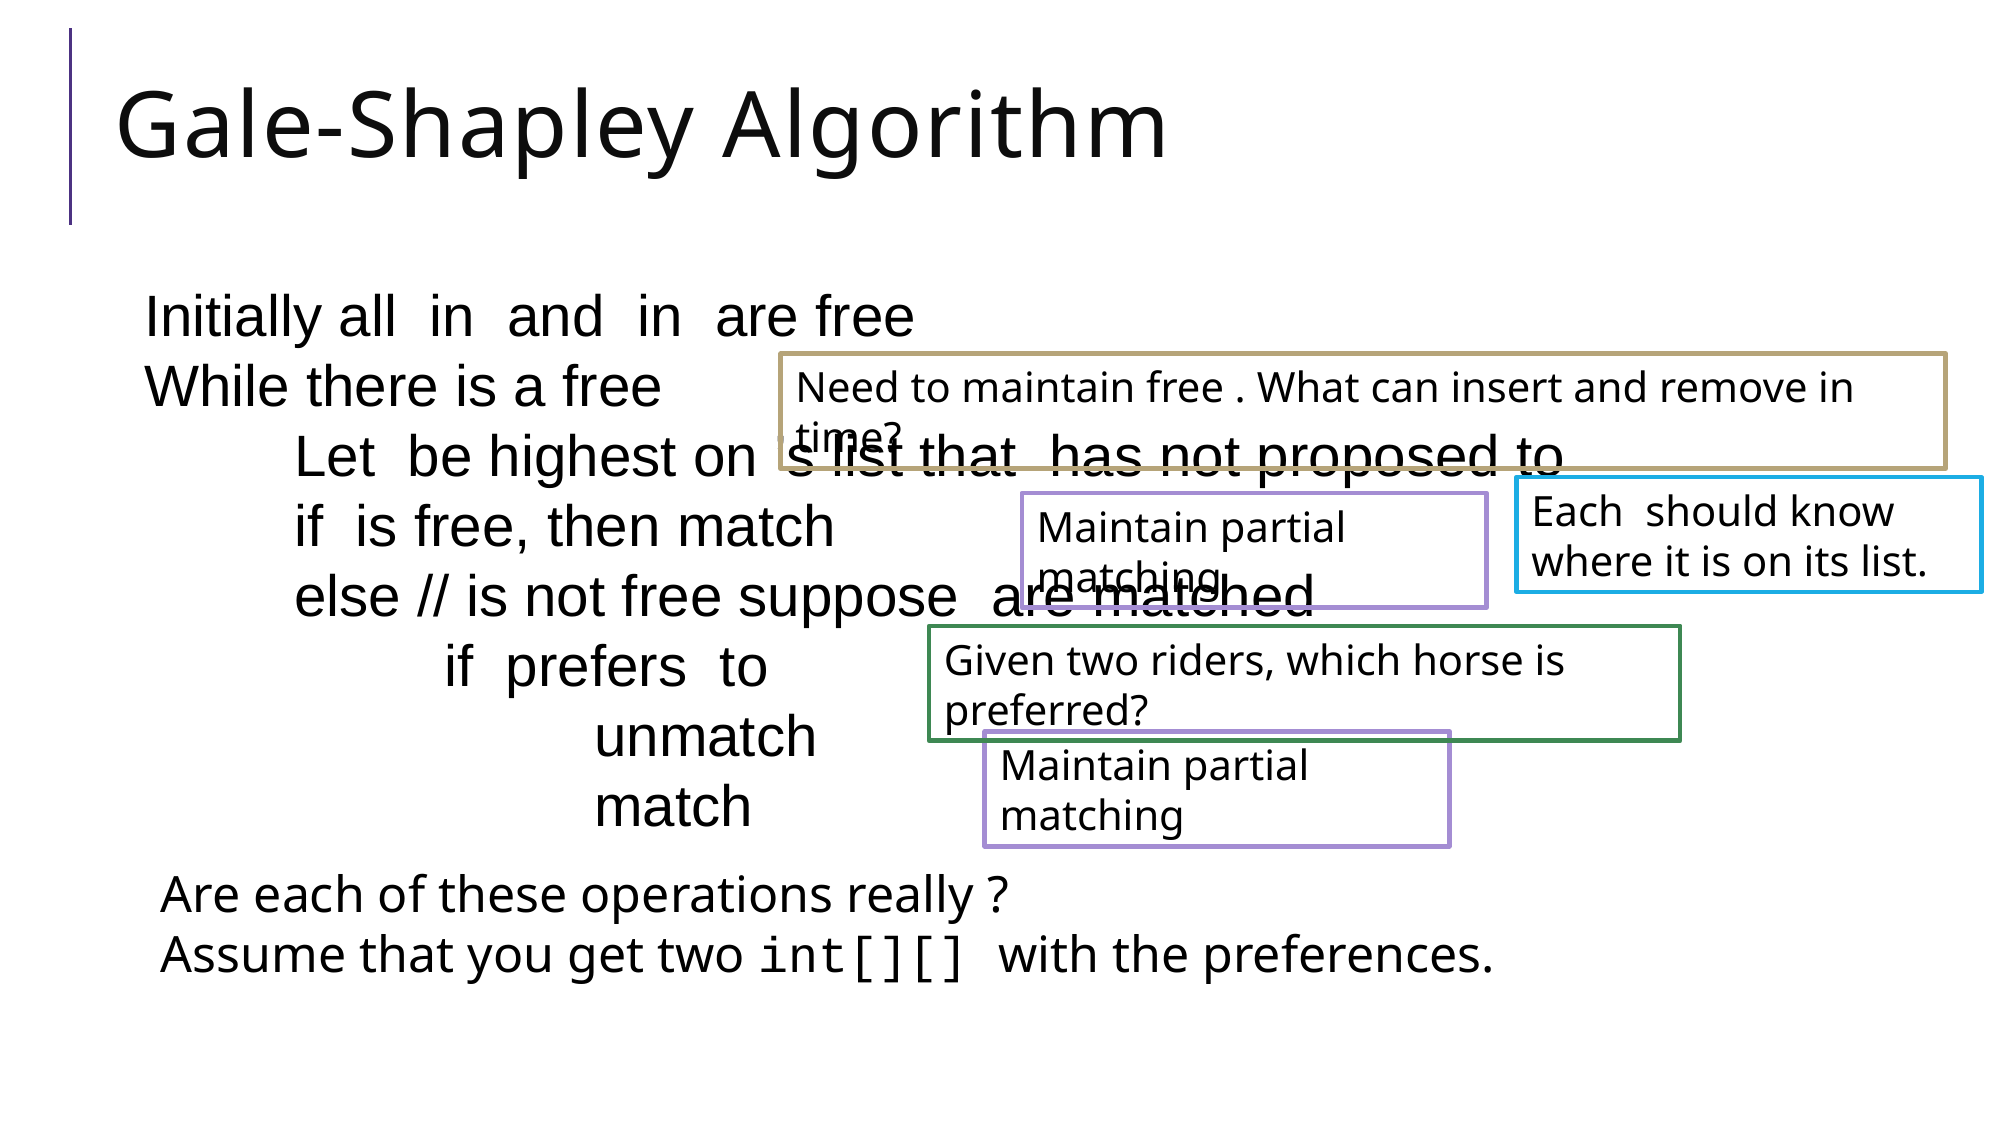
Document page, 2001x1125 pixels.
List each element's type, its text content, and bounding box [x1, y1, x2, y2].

title Gale-Shapley Algorithm [99, 37, 1450, 225]
text_box [374, 275, 1638, 336]
text_box Given two riders, which horse is preferred? [929, 625, 1681, 741]
text_box Maintain partial matching [984, 741, 1450, 847]
text_box Maintain partial matching [1021, 492, 1487, 608]
